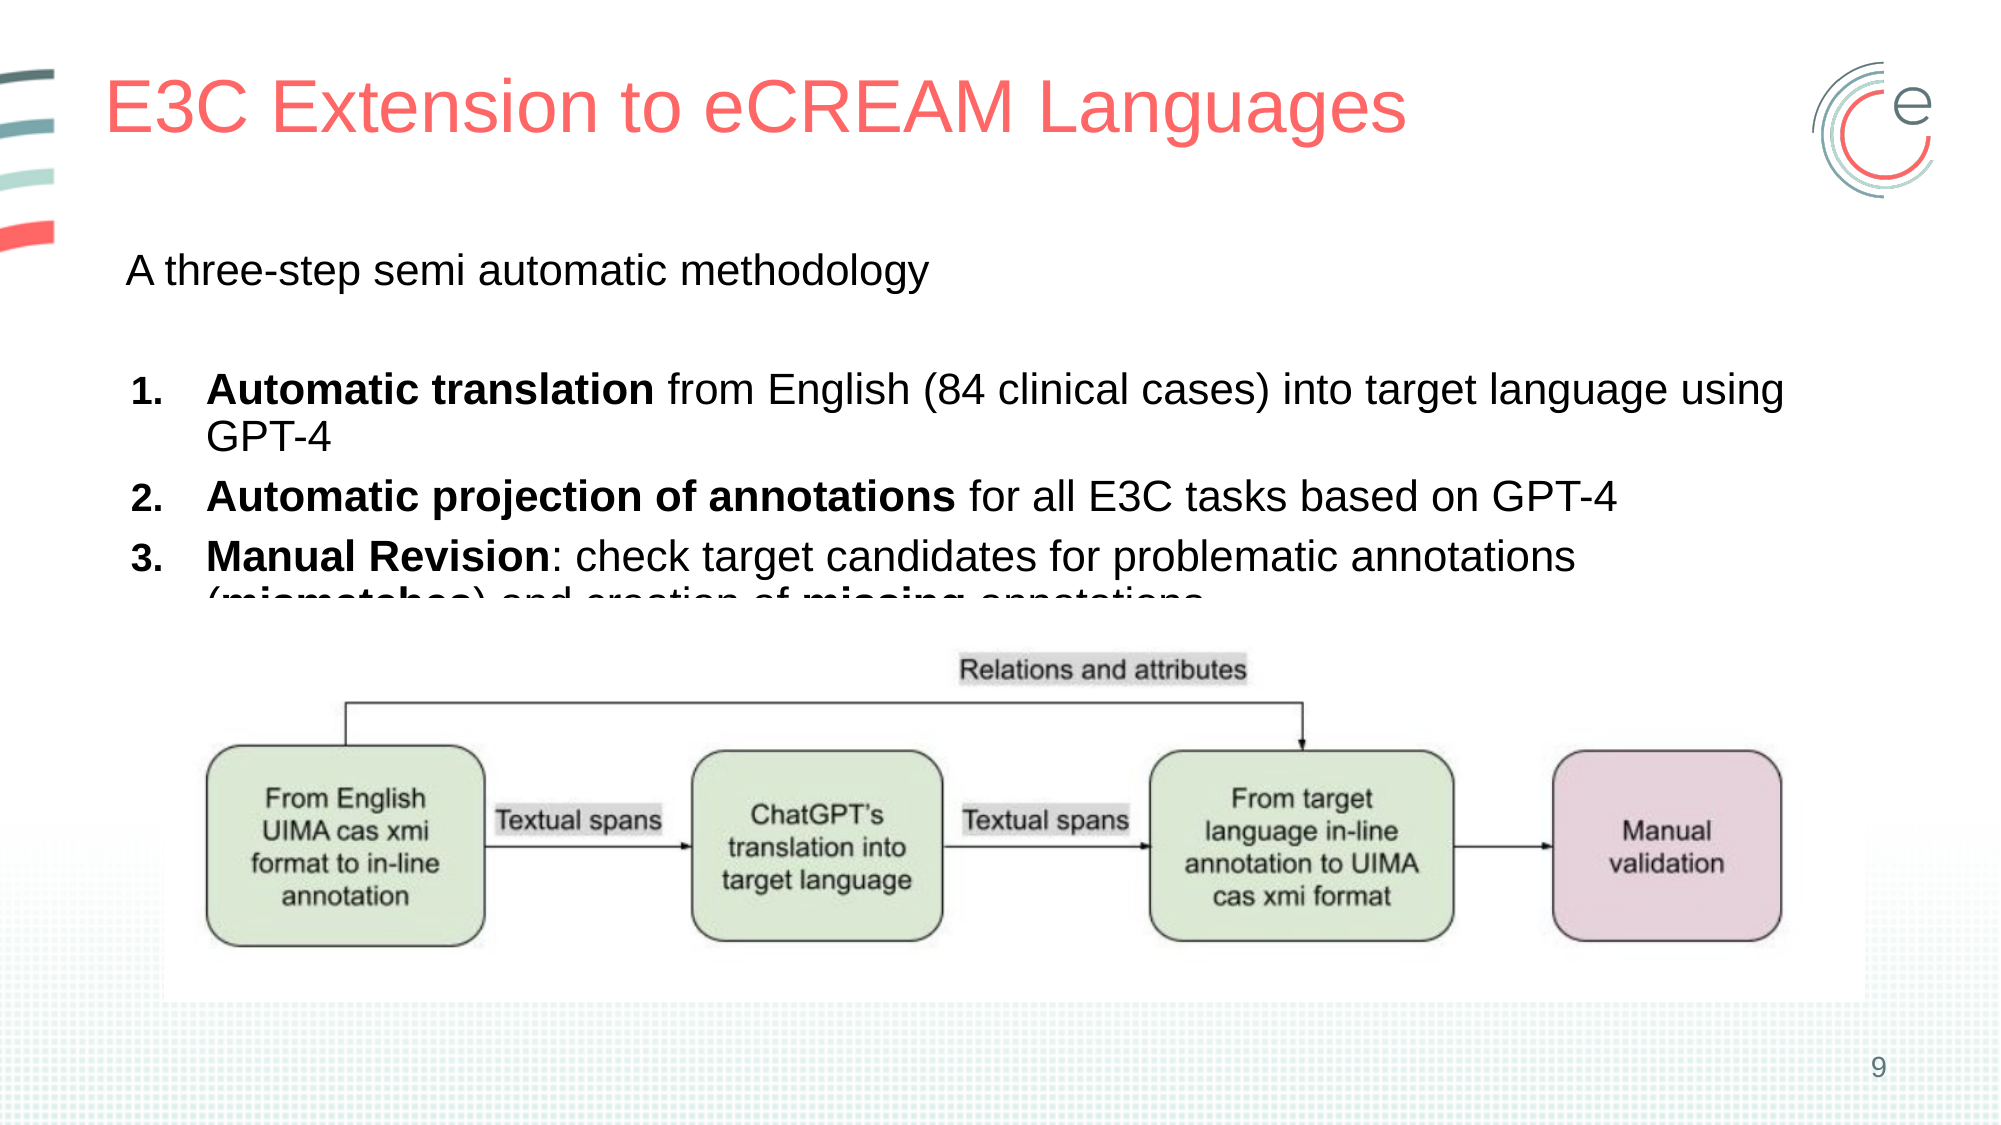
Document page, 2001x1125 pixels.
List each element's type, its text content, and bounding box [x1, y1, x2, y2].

title E3C Extension to eCREAM Languages [89, 59, 1694, 179]
picture [0, 0, 2001, 1125]
list A three-step semi automatic methodology Automatic translation from English (84 clinical cases) into target language using GPT-4 Automatic projection of annotations for all E3C tasks based on GPT-4 Manual Revision: check target candidates for problematic annotations (mismatches) and creation of missing annotations [110, 239, 1865, 591]
